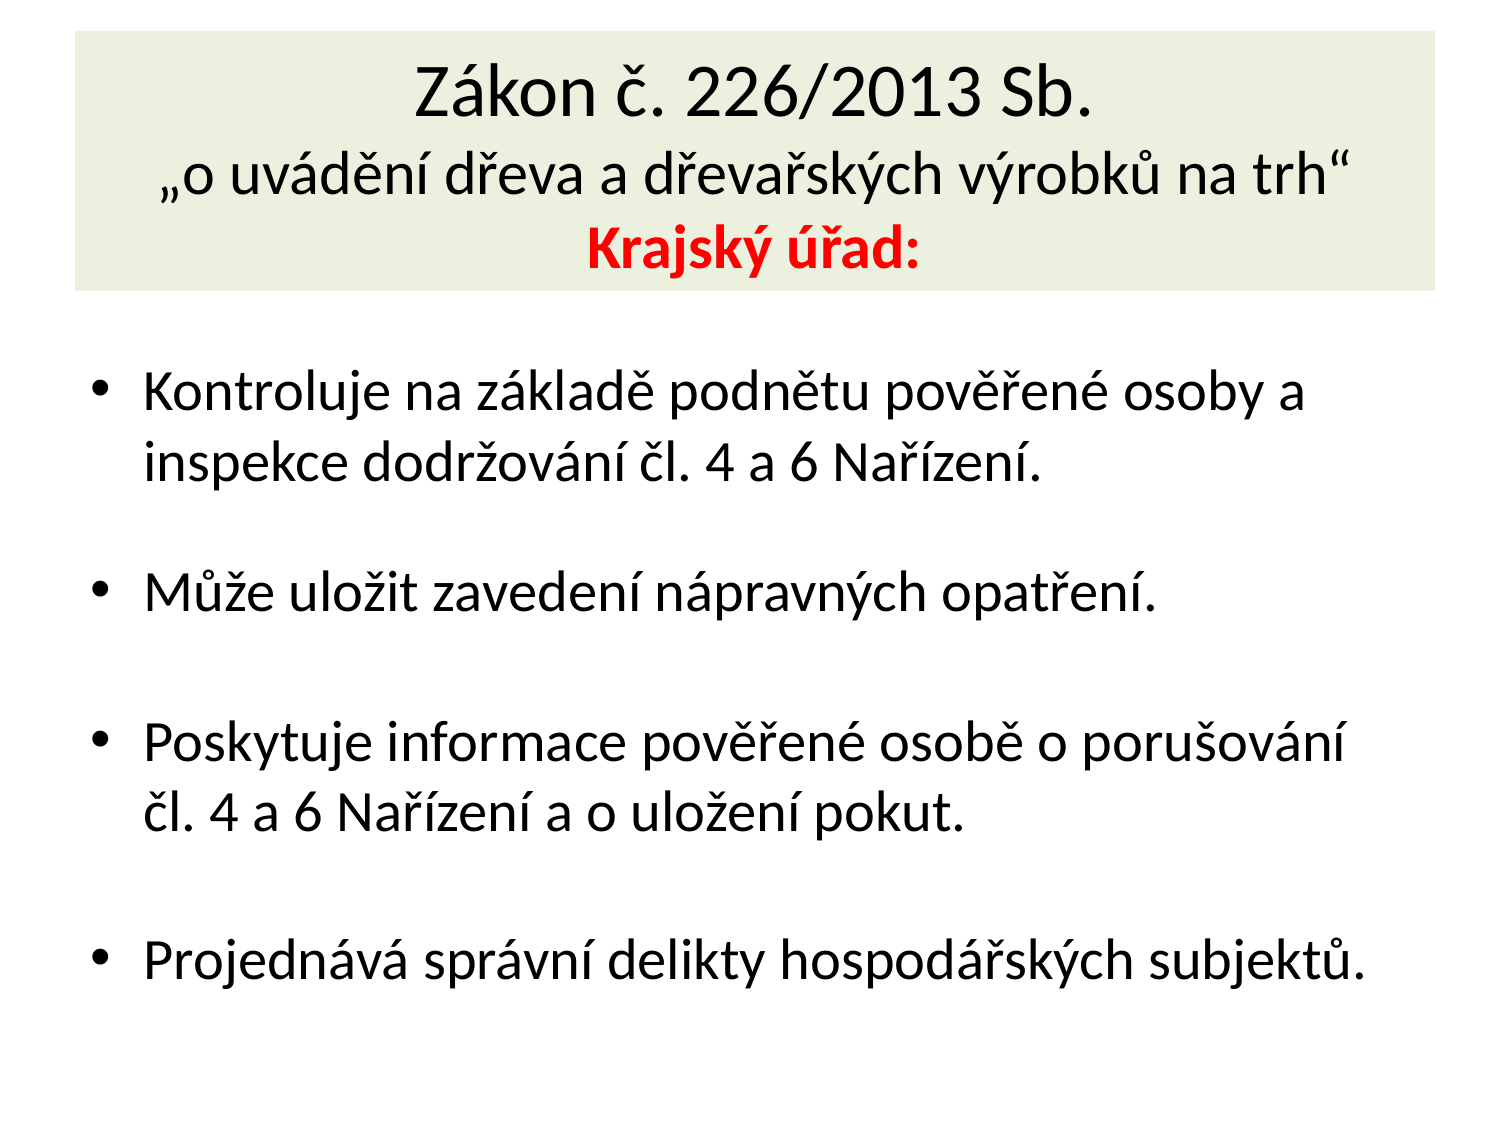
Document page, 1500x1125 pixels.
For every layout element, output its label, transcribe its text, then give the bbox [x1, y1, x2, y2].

list Kontroluje na základě podnětu pověřené osoby a inspekce dodržování čl. 4 a 6 Nařízení. Může uložit zavedení nápravných opatření. Poskytuje informace pověřené osobě o porušování čl. 4 a 6 Nařízení a o uložení pokut. Projednává správní delikty hospodářských subjektů. [75, 262, 1425, 1005]
title Zákon č. 226/2013 Sb. „o uvádění dřeva a dřevařských výrobků na trh“ Krajský úřad: [75, 30, 1436, 291]
